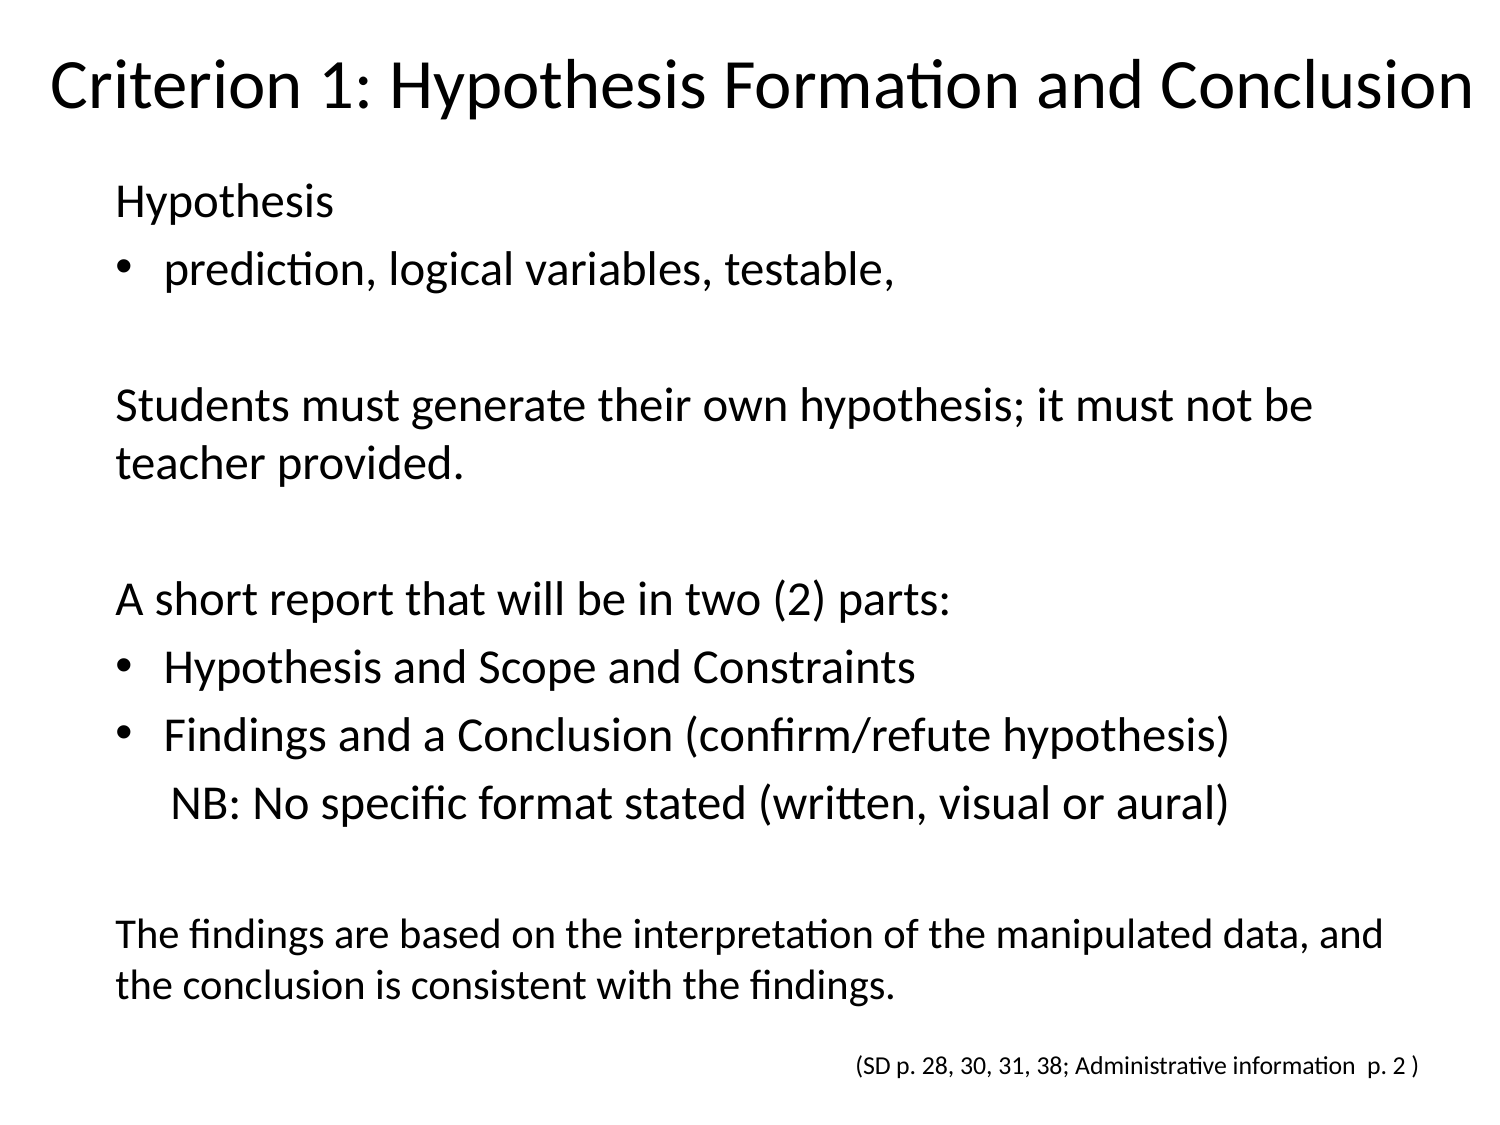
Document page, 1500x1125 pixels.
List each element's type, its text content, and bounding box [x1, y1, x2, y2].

list Hypothesis prediction, logical variables, testable, Students must generate their own hypothesis; it must not be teacher provided. A short report that will be in two (2) parts: Hypothesis and Scope and Constraints Findings and a Conclusion (confirm/refute hypothesis) NB: No specific format stated (written, visual or aural) The findings are based on the interpretation of the manipulated data, and the conclusion is consistent with the findings. (SD p. 28, 30, 31, 38; Administrative information p. 2 ) [100, 160, 1436, 1094]
title Criterion 1: Hypothesis Formation and Conclusion [22, 4, 1500, 157]
